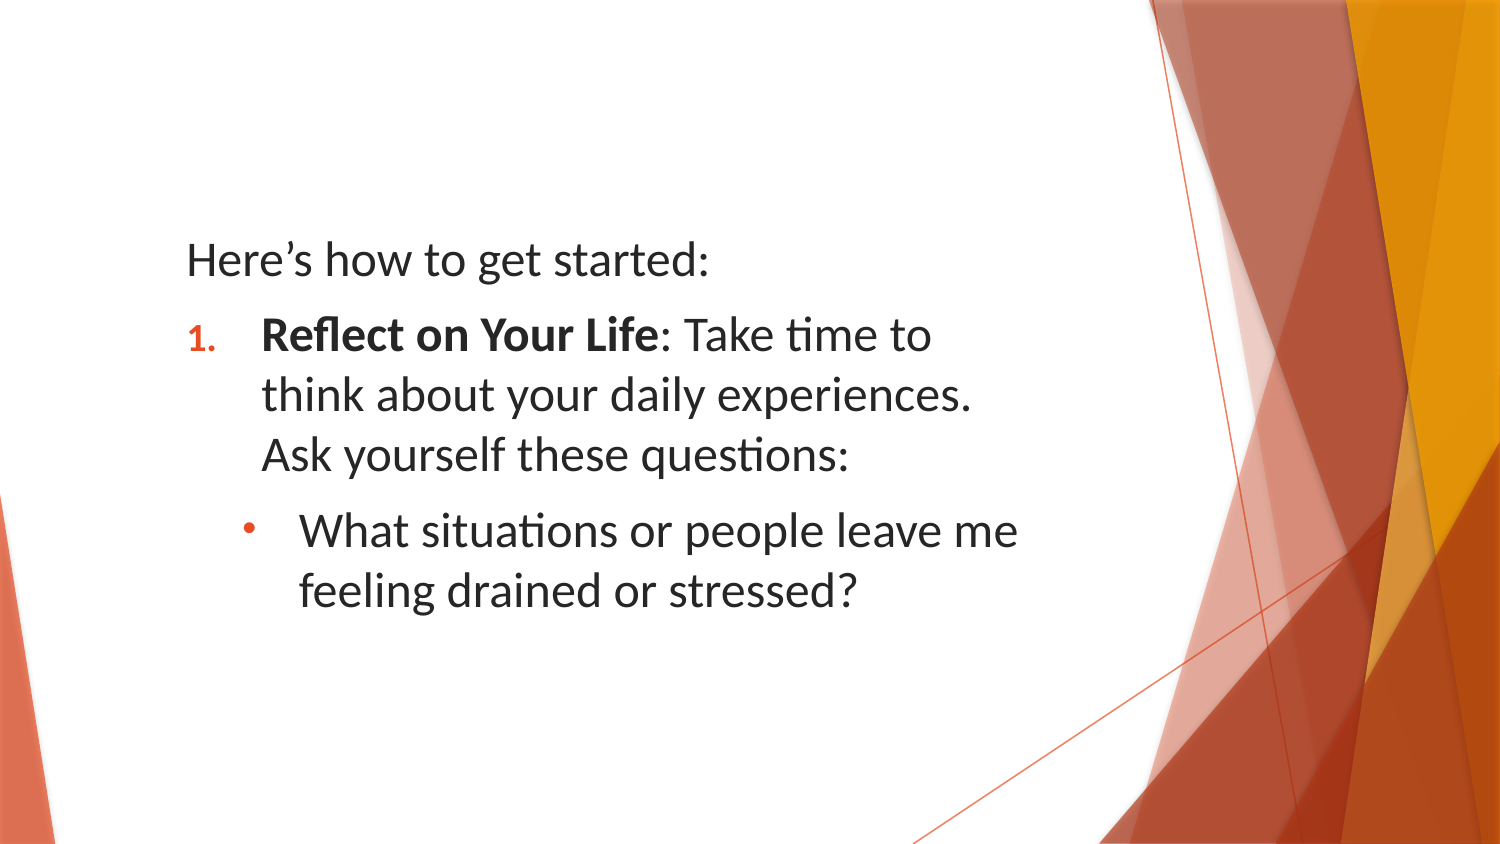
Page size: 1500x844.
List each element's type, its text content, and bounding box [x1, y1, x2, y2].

list Here’s how to get started: Reflect on Your Life: Take time to think about your daily experiences. Ask yourself these questions: What situations or people leave me feeling drained or stressed? [171, 114, 1046, 729]
